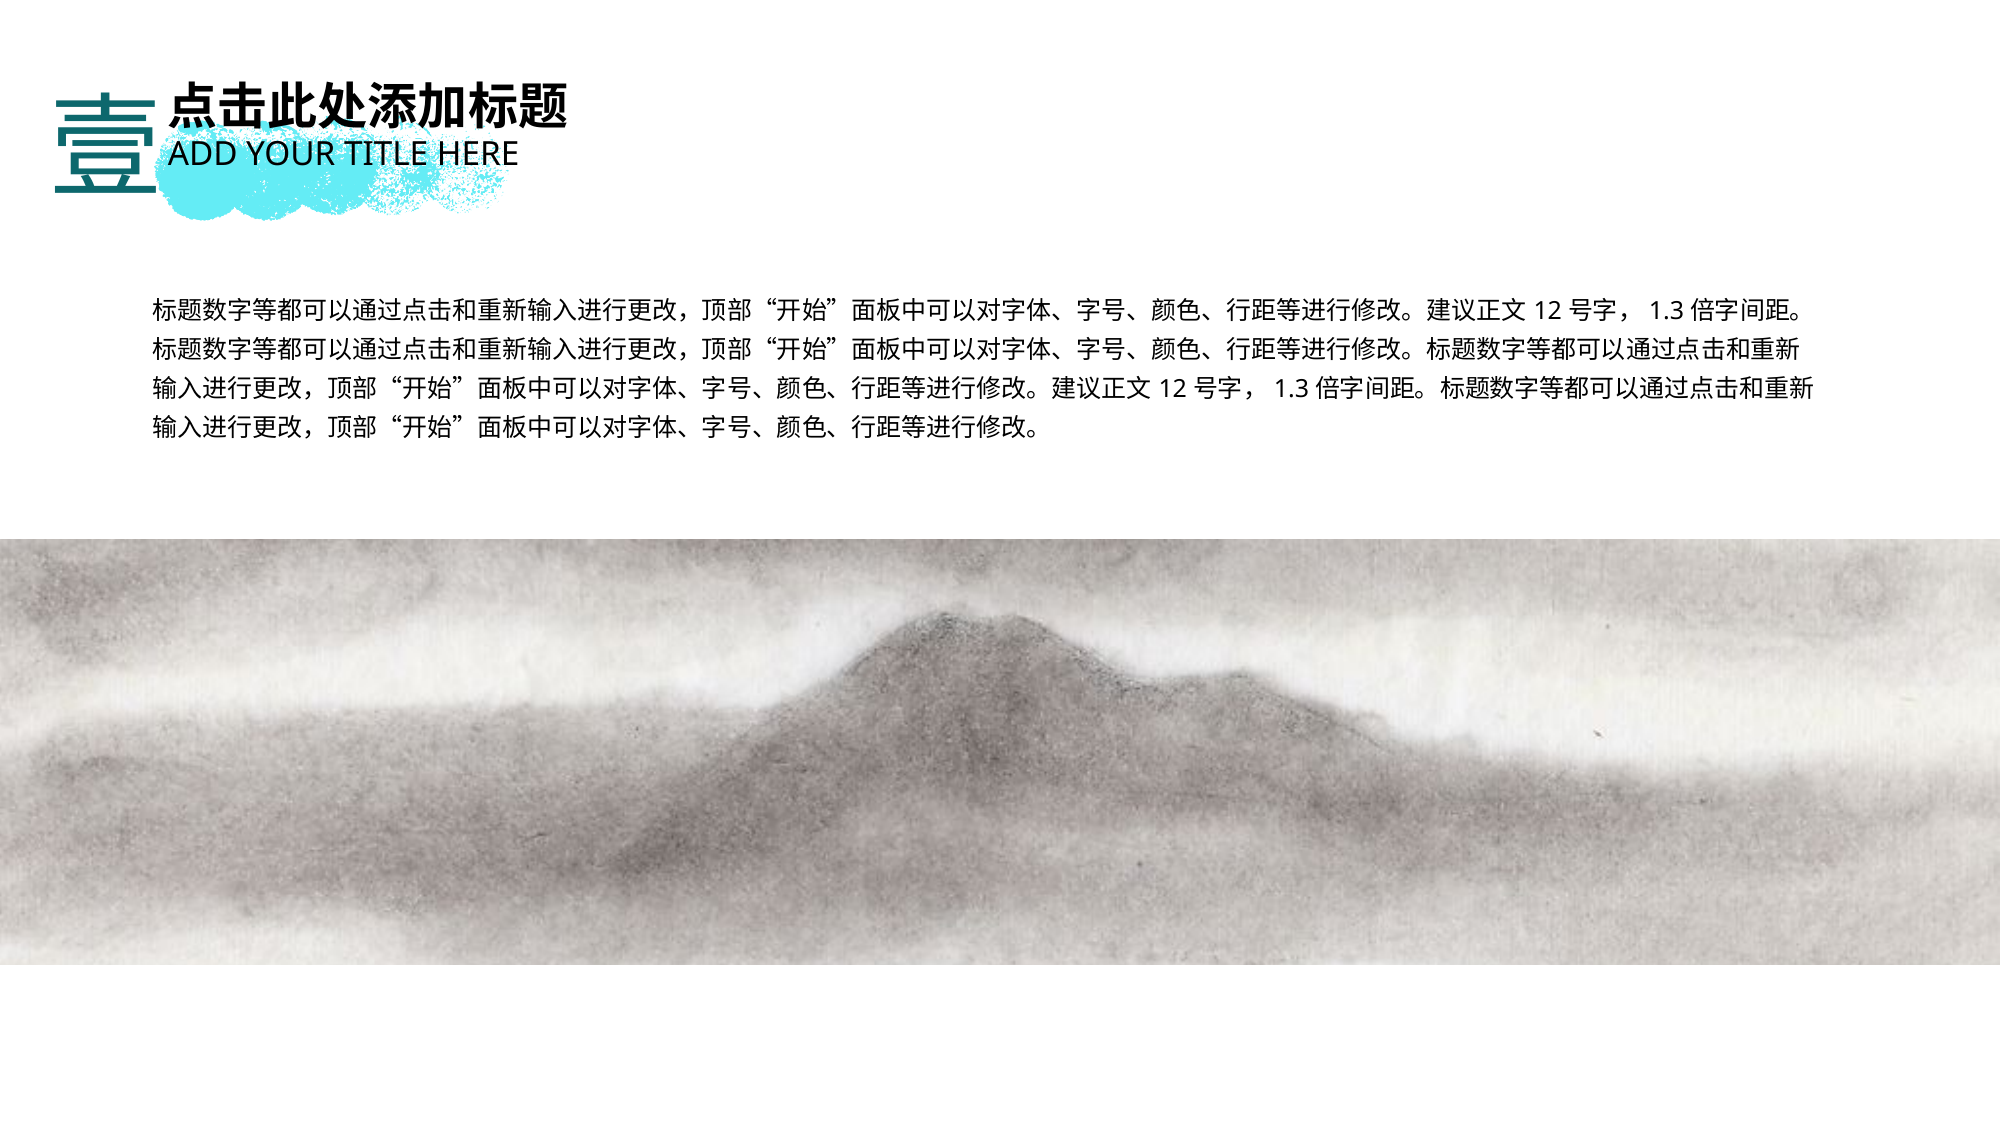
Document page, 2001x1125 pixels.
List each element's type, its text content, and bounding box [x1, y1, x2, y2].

text_box 壹 [34, 67, 166, 217]
picture [153, 115, 510, 221]
text_box 标题数字等都可以通过点击和重新输入进行更改，顶部“开始”面板中可以对字体、字号、颜色、行距等进行修改。建议正文12号字，1.3倍字间距。标题数字等都可以通过点击和重新输入进行更改，顶部“开始”面板中可以对字体、字号、颜色、行距等进行修改。标题数字等都可以通过点击和重新输入进行更改，顶部“开始”面板中可以对字体、字号、颜色、行距等进行修改。建议正文12号字，1.3倍字间距。标题数字等都可以通过点击和重新输入进行更改，顶部“开始”面板中可以对字体、字号、颜色、行距等进行修改。 [137, 278, 1835, 449]
text_box ADD YOUR TITLE HERE [510, 124, 594, 180]
text_box 点击此处添加标题 [166, 67, 594, 124]
picture [0, 538, 2000, 965]
